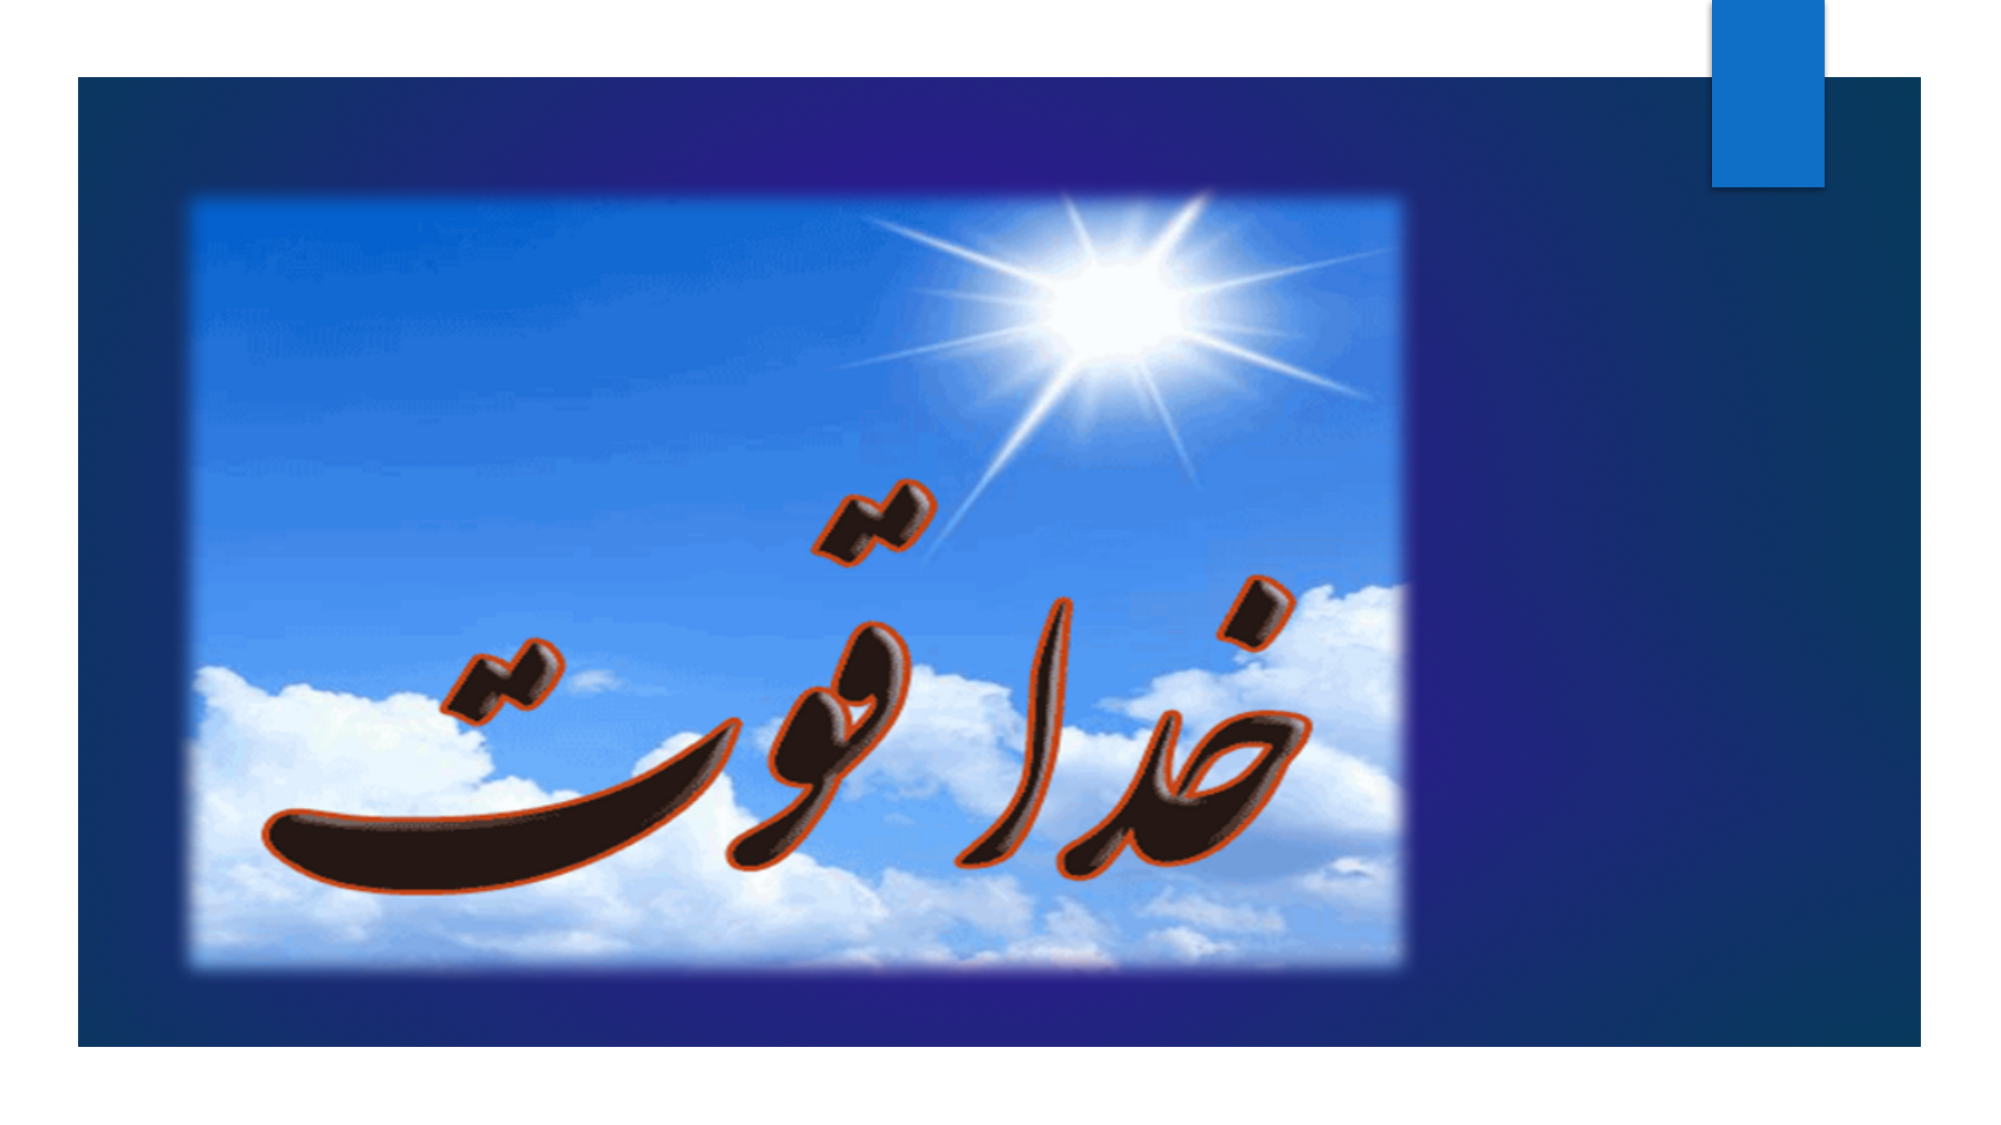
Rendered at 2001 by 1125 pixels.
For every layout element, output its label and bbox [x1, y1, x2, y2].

picture [172, 180, 1421, 987]
